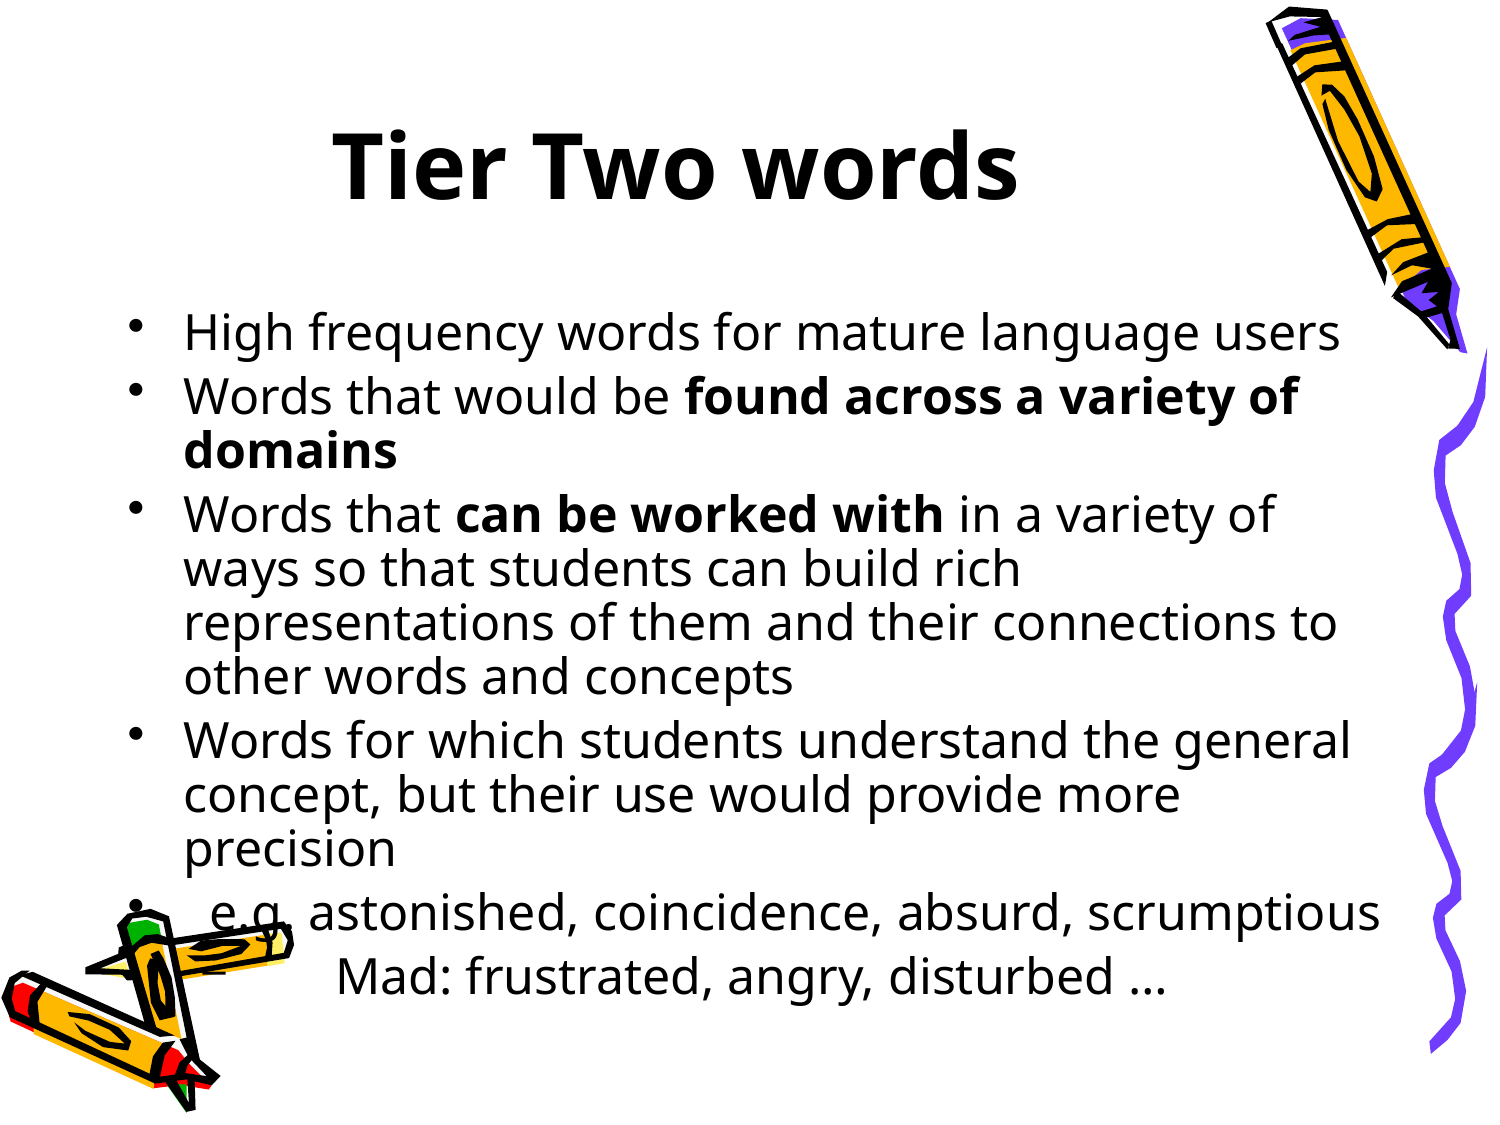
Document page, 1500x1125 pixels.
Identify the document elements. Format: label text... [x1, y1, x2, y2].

list High frequency words for mature language users Words that would be found across a variety of domains Words that can be worked with in a variety of ways so that students can build rich representations of them and their connections to other words and concepts Words for which students understand the general concept, but their use would provide more precision e.g. astonished, coincidence, absurd, scrumptious Mad: frustrated, angry, disturbed … [112, 299, 1401, 901]
title Tier Two words [112, 24, 1240, 226]
